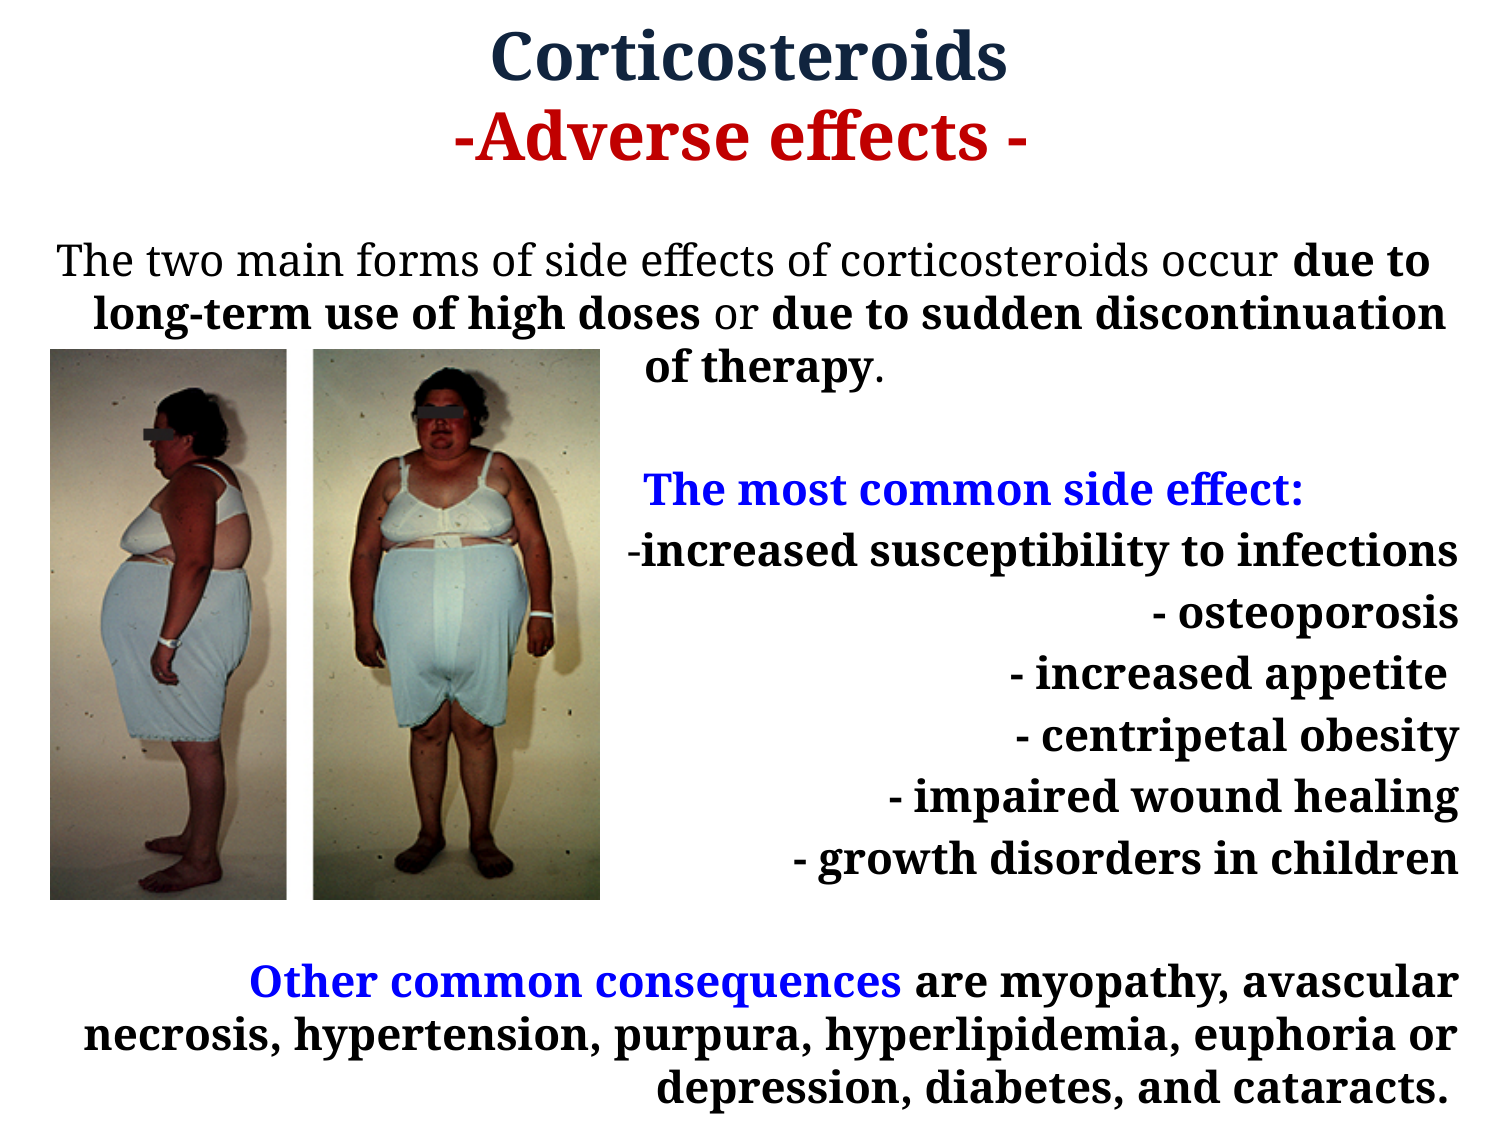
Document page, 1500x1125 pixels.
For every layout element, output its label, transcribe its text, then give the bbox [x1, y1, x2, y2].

picture [49, 349, 601, 901]
title Corticosteroids -Adverse effects - [24, 12, 1475, 175]
list The two main forms of side effects of corticosteroids occur due to long-term use of high doses or due to sudden discontinuation of therapy. The most common side effect: -increased susceptibility to infections - osteoporosis - increased appetite - centripetal obesity - impaired wound healing - growth disorders in children Other common consequences are myopathy, avascular necrosis, hypertension, purpura, hyperlipidemia, euphoria or depression, diabetes, and cataracts. [12, 224, 1475, 1125]
